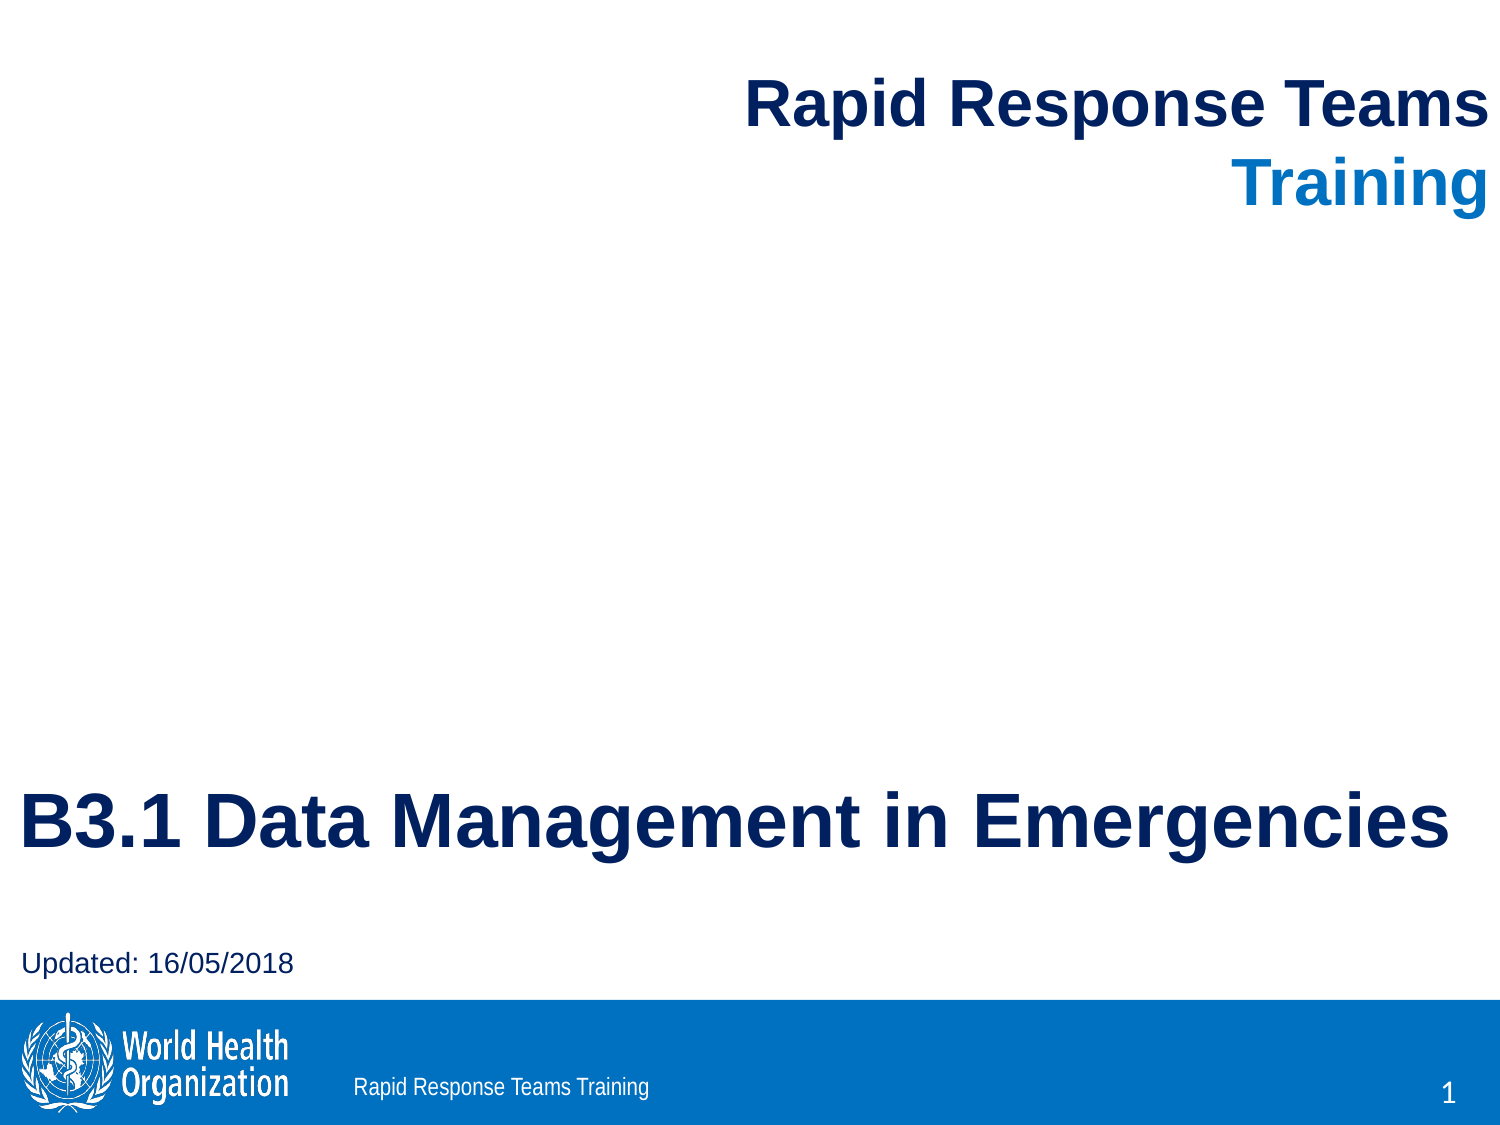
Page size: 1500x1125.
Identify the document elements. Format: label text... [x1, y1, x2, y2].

text_box Updated: 16/05/2018 [6, 937, 310, 987]
picture [21, 1012, 288, 1113]
text_box Rapid Response Teams Training [596, 0, 1500, 283]
text_box B3.1 Data Management in Emergencies [4, 763, 1500, 882]
